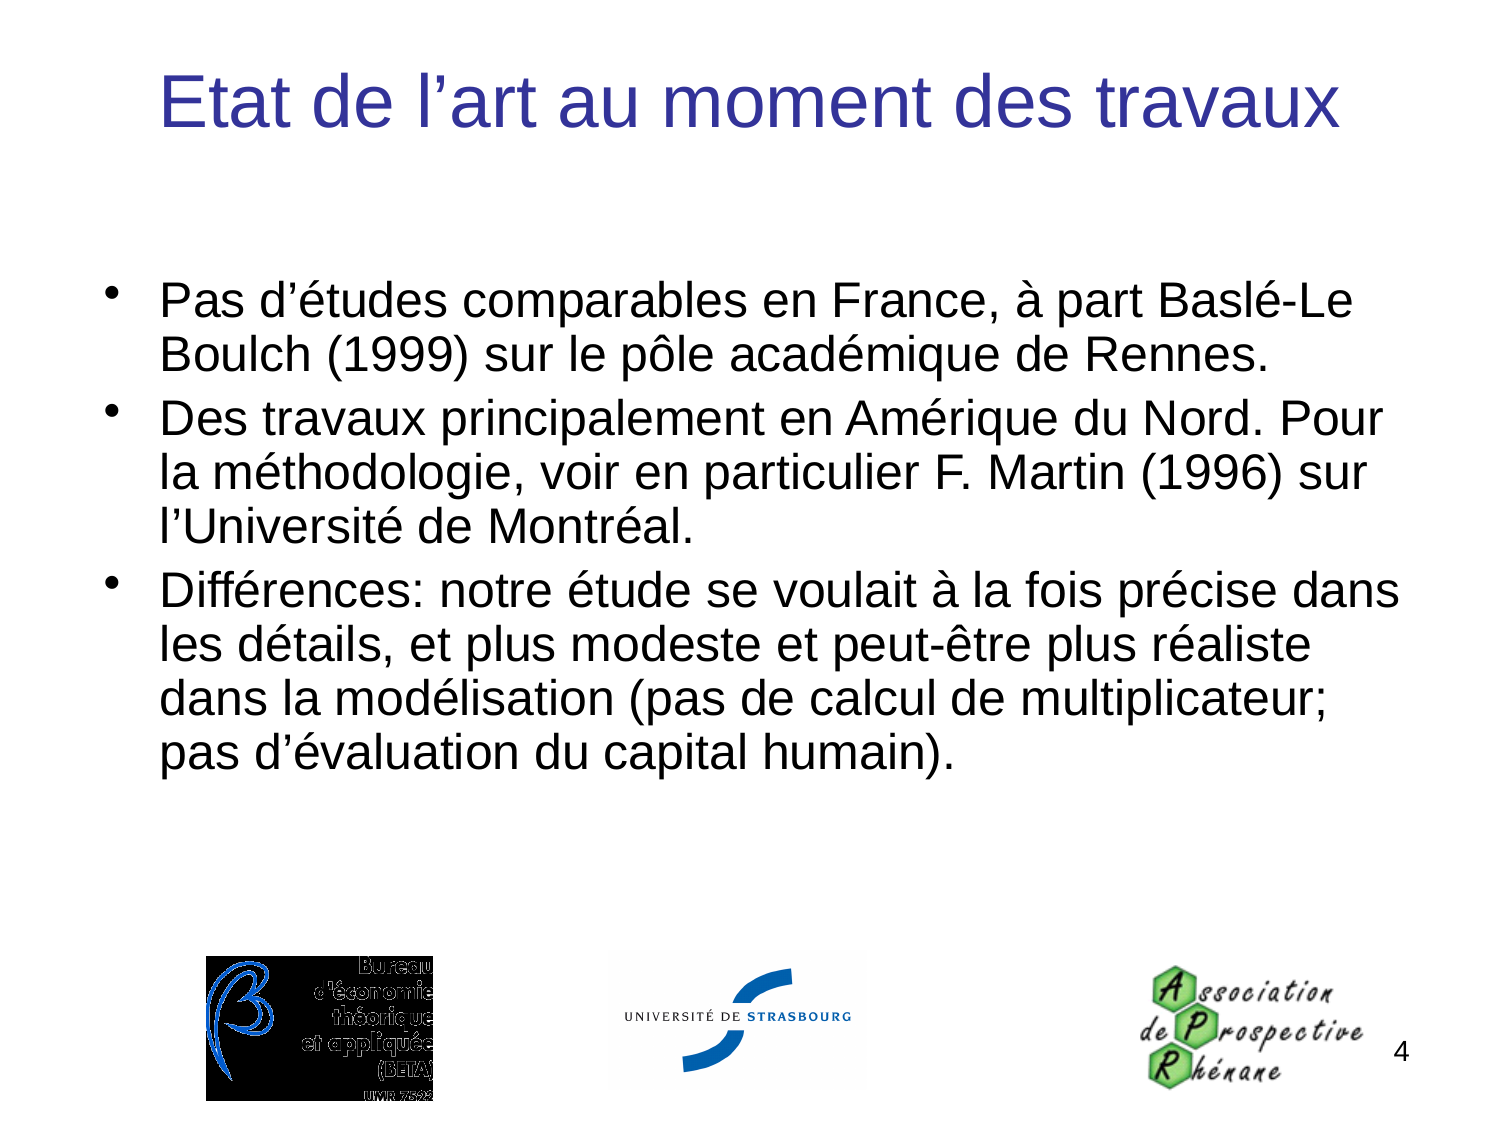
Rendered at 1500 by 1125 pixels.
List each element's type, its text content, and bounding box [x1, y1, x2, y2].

slide_number 4 [1074, 1024, 1426, 1103]
title Etat de l’art au moment des travaux [75, 45, 1425, 173]
list Pas d’études comparables en France, à part Baslé-Le Boulch (1999) sur le pôle académique de Rennes. Des travaux principalement en Amérique du Nord. Pour la méthodologie, voir en particulier F. Martin (1996) sur l’Université de Montréal. Différences: notre étude se voulait à la fois précise dans les détails, et plus modeste et peut-être plus réaliste dans la modélisation (pas de calcul de multiplicateur; pas d’évaluation du capital humain). [88, 267, 1427, 905]
